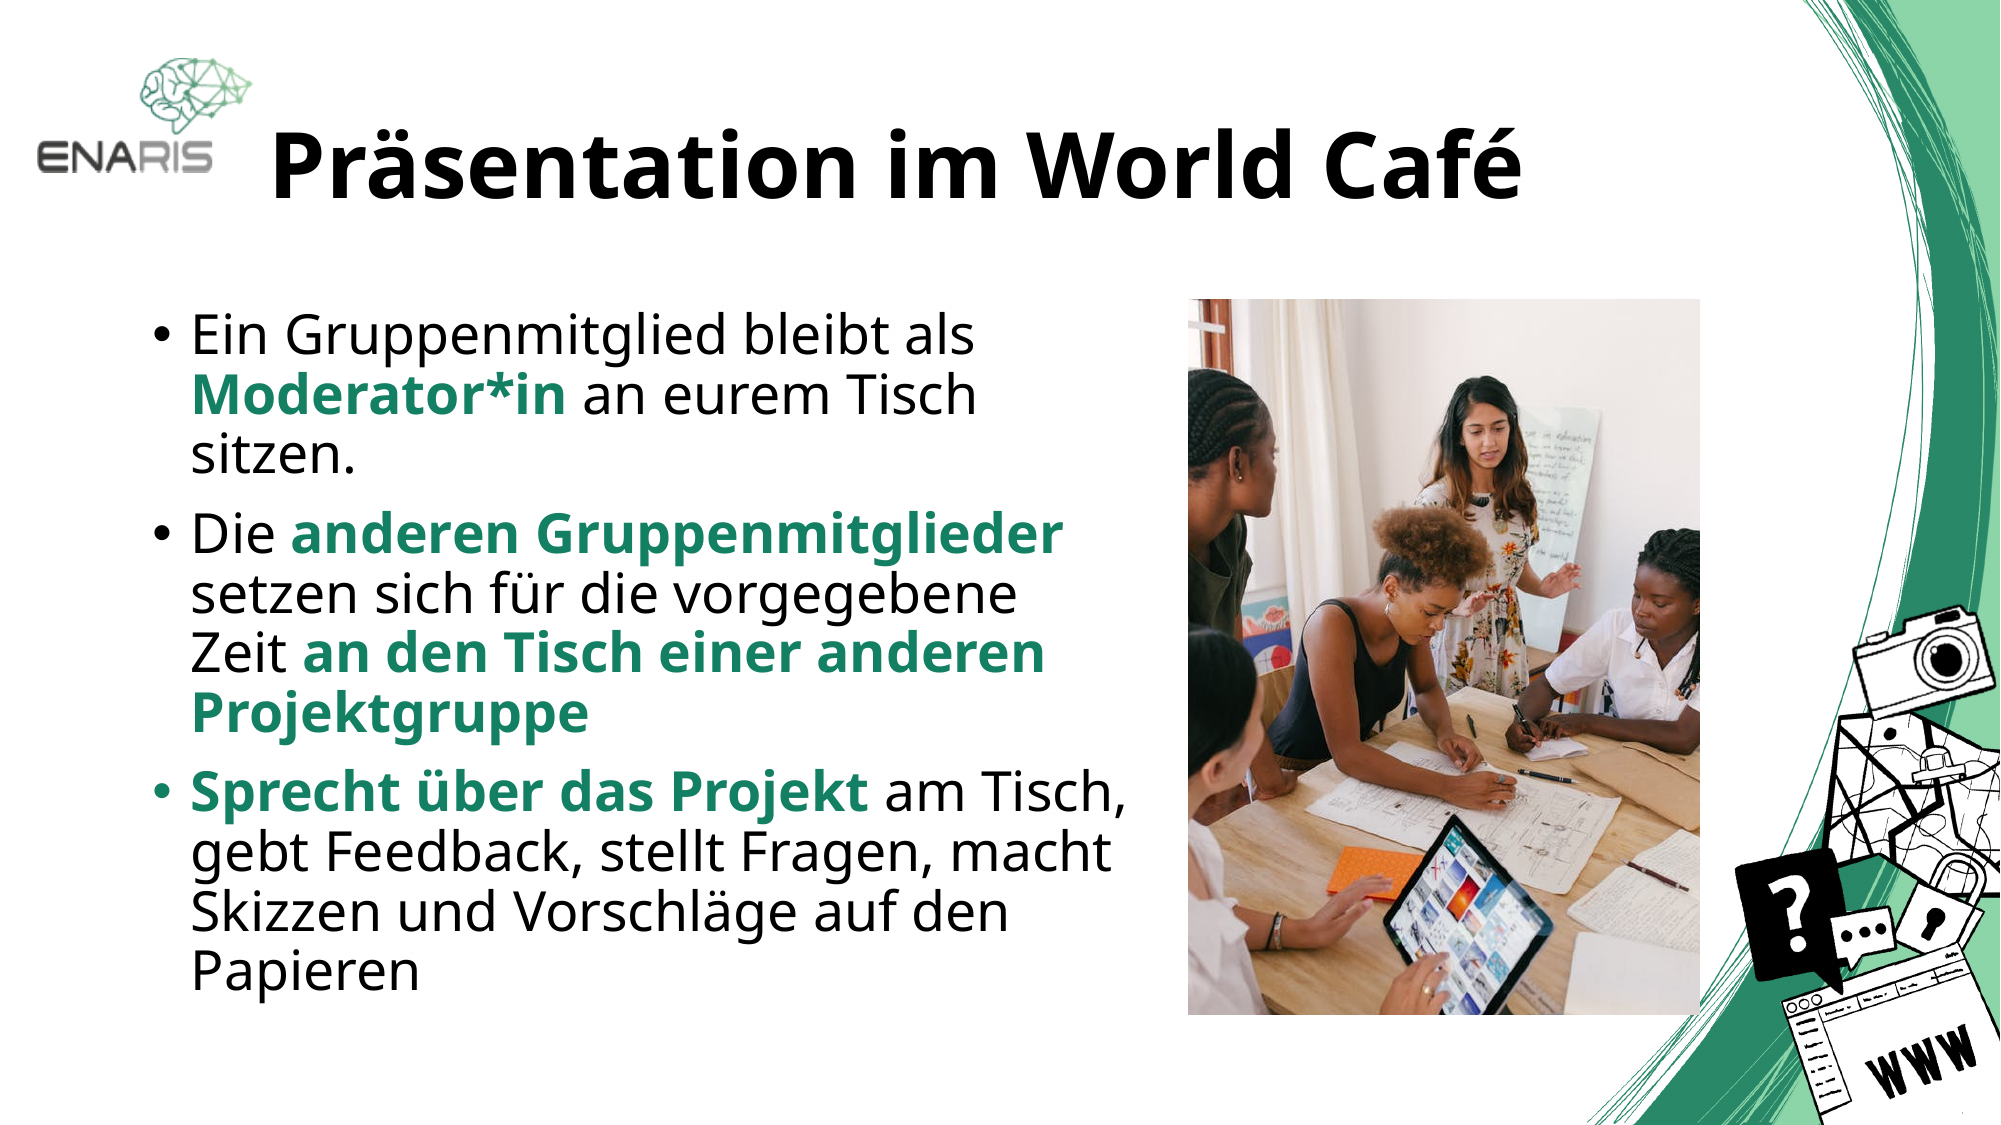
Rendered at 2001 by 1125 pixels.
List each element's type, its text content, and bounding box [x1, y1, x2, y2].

list Ein Gruppenmitglied bleibt als Moderator*in an eurem Tisch sitzen. Die anderen Gruppenmitglieder setzen sich für die vorgegebene Zeit an den Tisch einer anderen Projektgruppe Sprecht über das Projekt am Tisch, gebt Feedback, stellt Fragen, macht Skizzen und Vorschläge auf den Papieren [137, 299, 1144, 1014]
picture [408, 0, 2000, 1125]
picture [37, 58, 254, 173]
title Präsentation im World Café [253, 59, 1863, 278]
